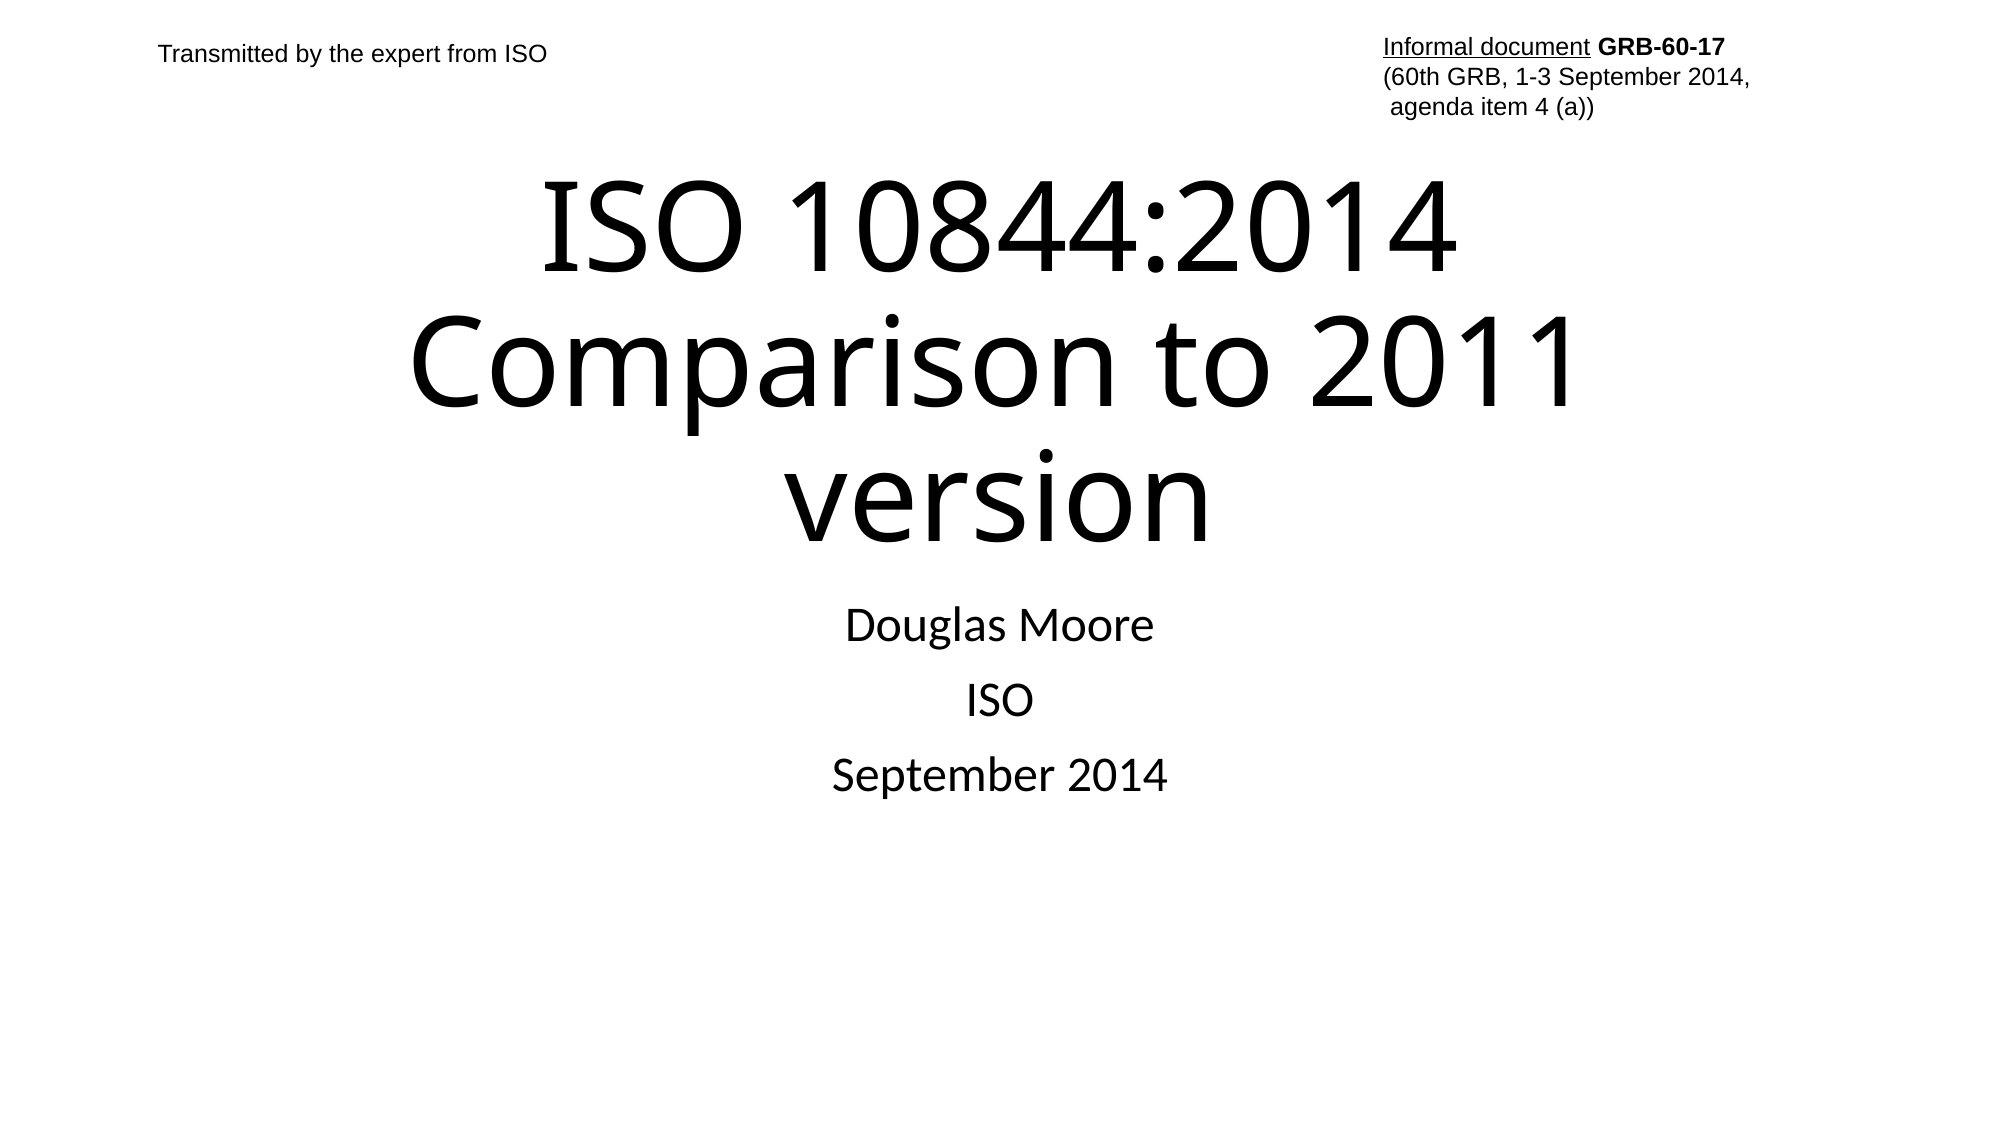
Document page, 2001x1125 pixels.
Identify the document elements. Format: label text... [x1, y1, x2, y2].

text_box Informal document GRB-60-17 (60th GRB, 1-3 September 2014, agenda item 4 (a)) [1368, 23, 1767, 128]
title ISO 10844:2014 Comparison to 2011 version [249, 184, 1750, 576]
text_box Transmitted by the expert from ISO [142, 30, 817, 76]
subtitle Douglas Moore ISO September 2014 [249, 590, 1750, 863]
